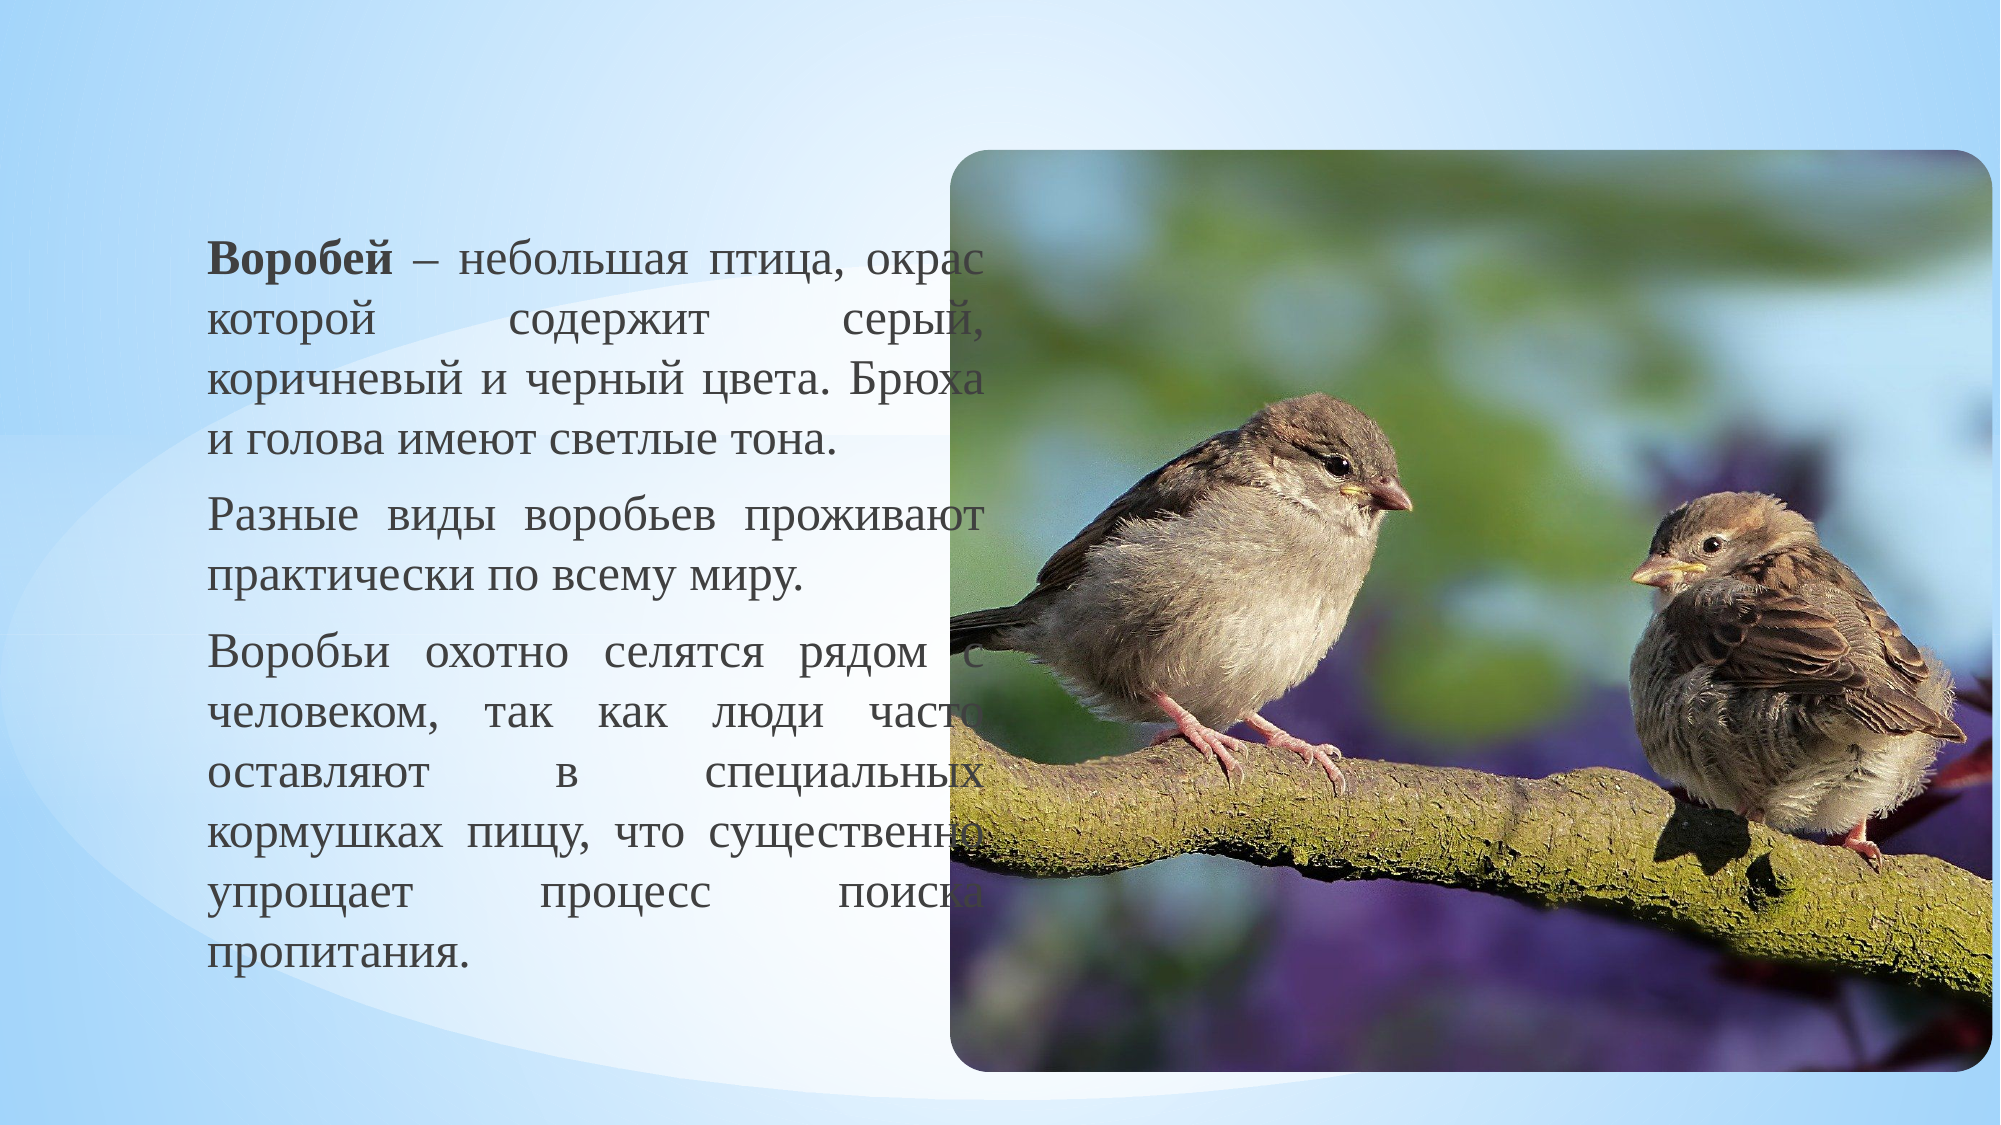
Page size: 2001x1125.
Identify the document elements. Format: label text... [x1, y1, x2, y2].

list Воробей – небольшая птица, окрас которой содержит серый, коричневый и черный цвета. Брюха и голова имеют светлые тона. Разные виды воробьев проживают практически по всему миру. Воробьи охотно селятся рядом с человеком, так как люди часто оставляют в специальных кормушках пищу, что существенно упрощает процесс поиска пропитания. [191, 165, 943, 1038]
picture [949, 149, 1993, 1073]
